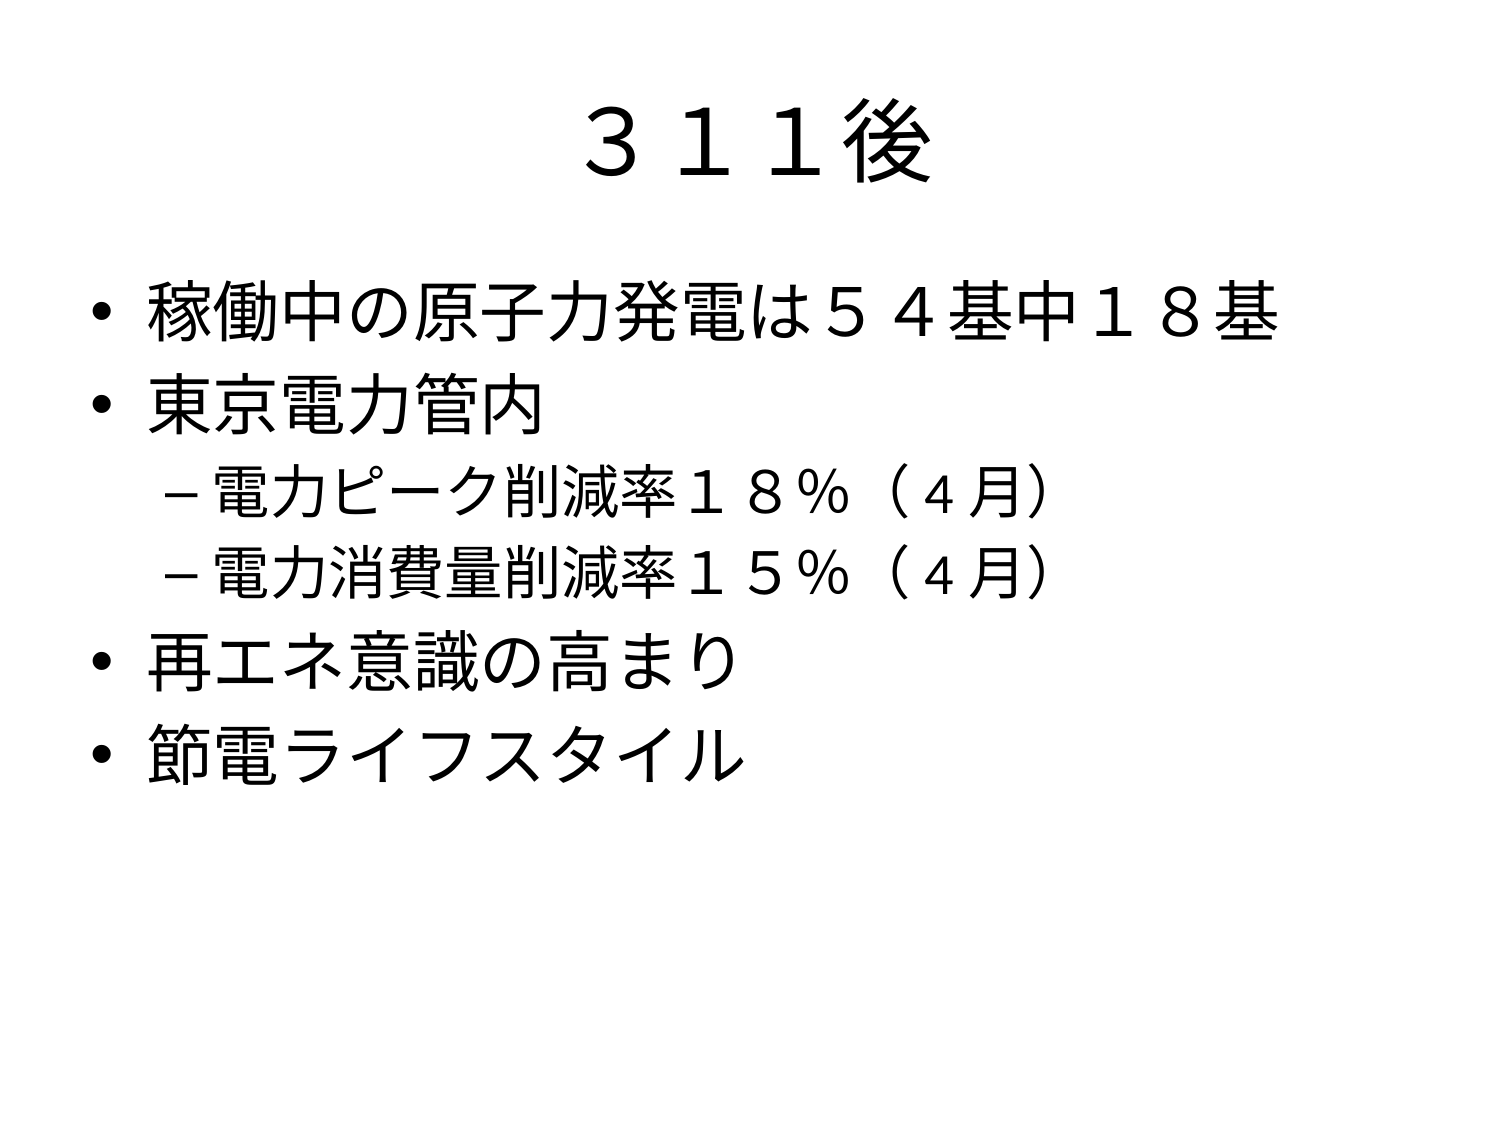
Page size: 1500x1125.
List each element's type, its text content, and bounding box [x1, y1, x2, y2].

title ３１１後 [75, 45, 1425, 233]
list 稼働中の原子力発電は５４基中１８基 東京電力管内 電力ピーク削減率１８％（4月） 電力消費量削減率１５％（4月） 再エネ意識の高まり 節電ライフスタイル [75, 262, 1425, 1005]
